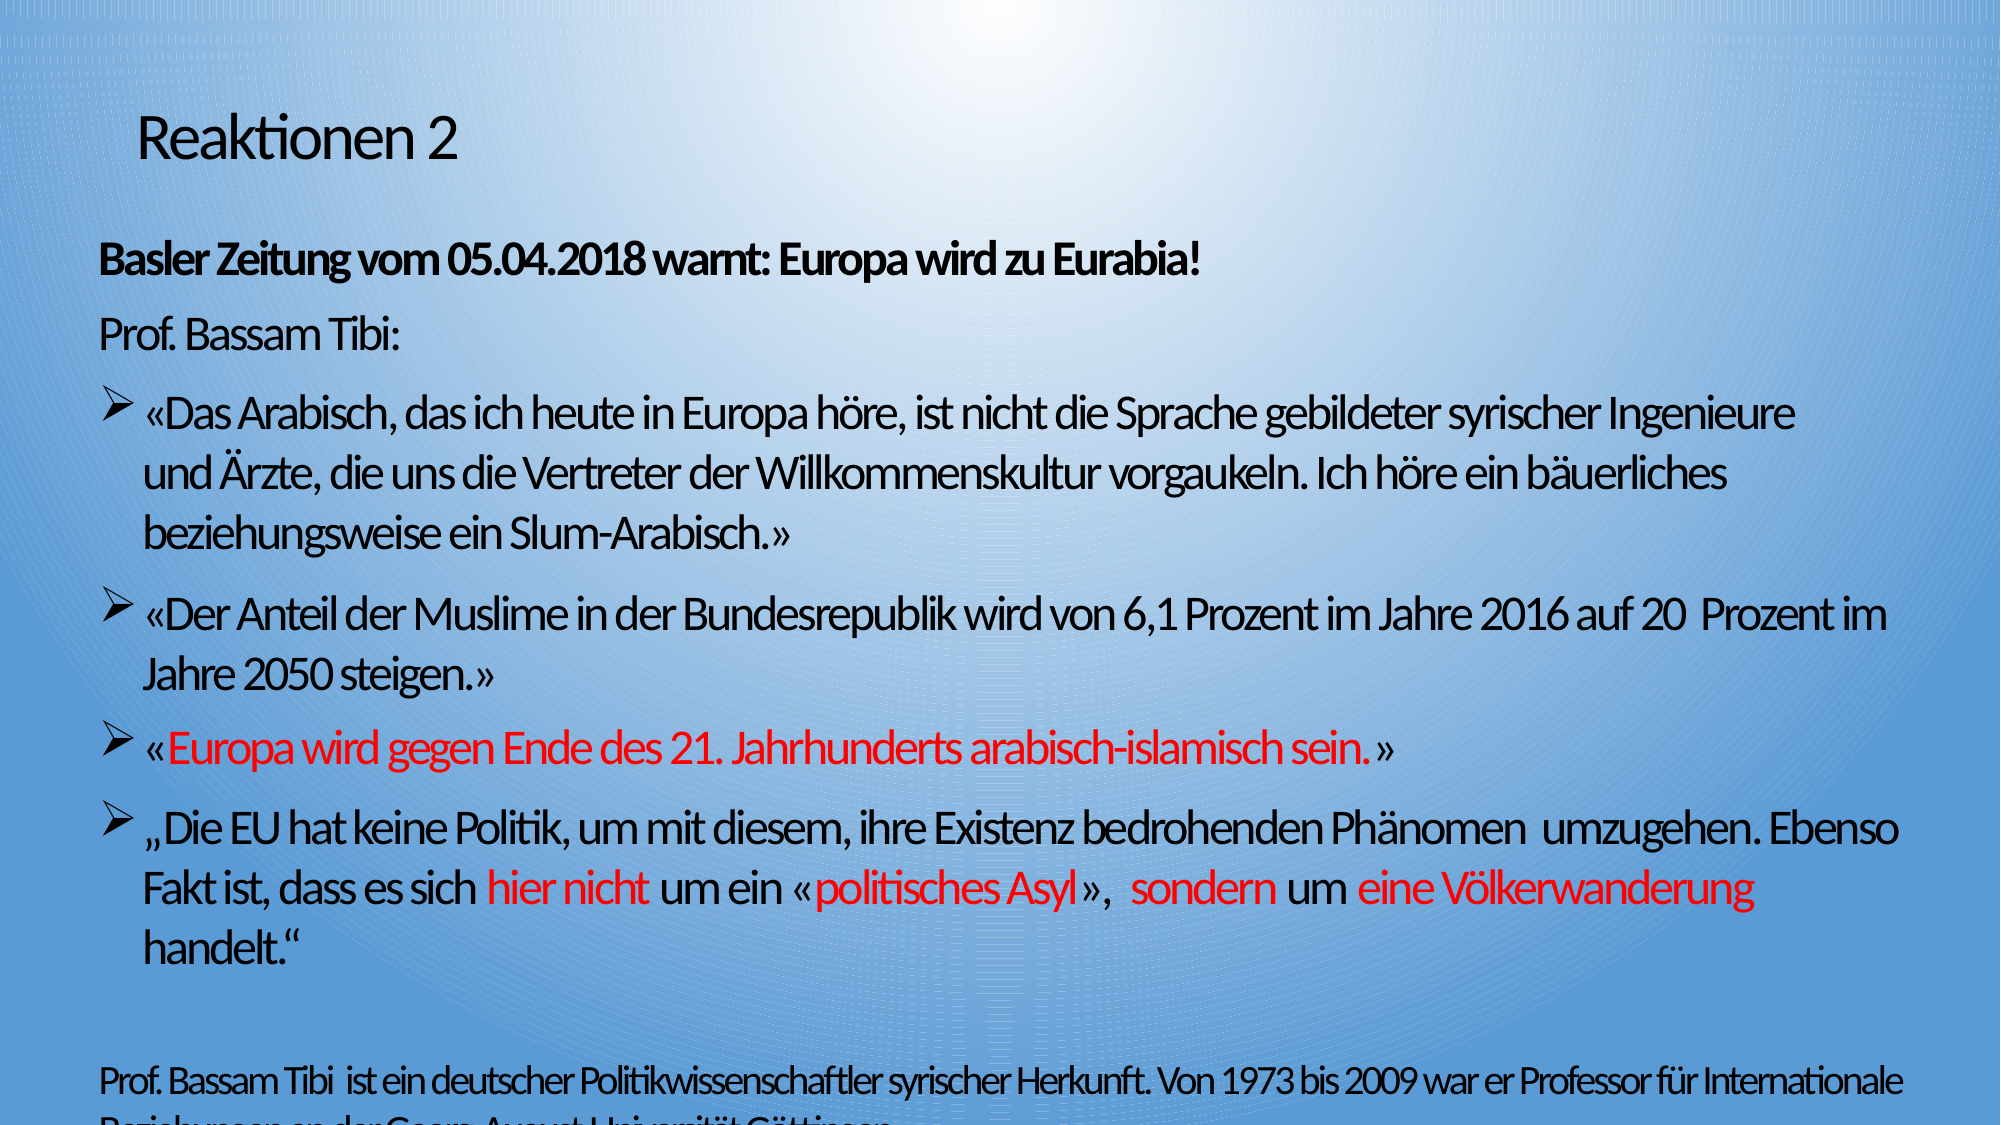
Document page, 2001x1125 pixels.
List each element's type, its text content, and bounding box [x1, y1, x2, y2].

title Reaktionen 2 [134, 36, 667, 228]
text_box Basler Zeitung vom 05.04.2018 warnt: Europa wird zu Eurabia! Prof. Bassam Tibi: «Das Arabisch, das ich heute in Europa höre, ist nicht die Sprache gebildeter syrischer Ingenieure und Ärzte, die uns die Vertreter der Willkommenskultur vorgaukeln. Ich höre ein bäuerliches beziehungsweise ein Slum-Arabisch.» «Der Anteil der Muslime in der Bundesrepublik wird von 6,1 Prozent im Jahre 2016 auf 20 Prozent im Jahre 2050 steigen.» «Europa wird gegen Ende des 21. Jahrhunderts arabisch-islamisch sein.» „Die EU hat keine Politik, um mit diesem, ihre Existenz bedrohenden Phänomen umzugehen. Ebenso Fakt ist, dass es sich hier nicht um ein «politisches Asyl», sondern um eine Völkerwanderung handelt.“ Prof. Bassam Tibi ist ein deutscher Politikwissenschaftler syrischer Herkunft. Von 1973 bis 2009 war er Professor für Internationale Beziehungen an der Georg-August-Universität Göttingen. [96, 208, 1928, 1093]
